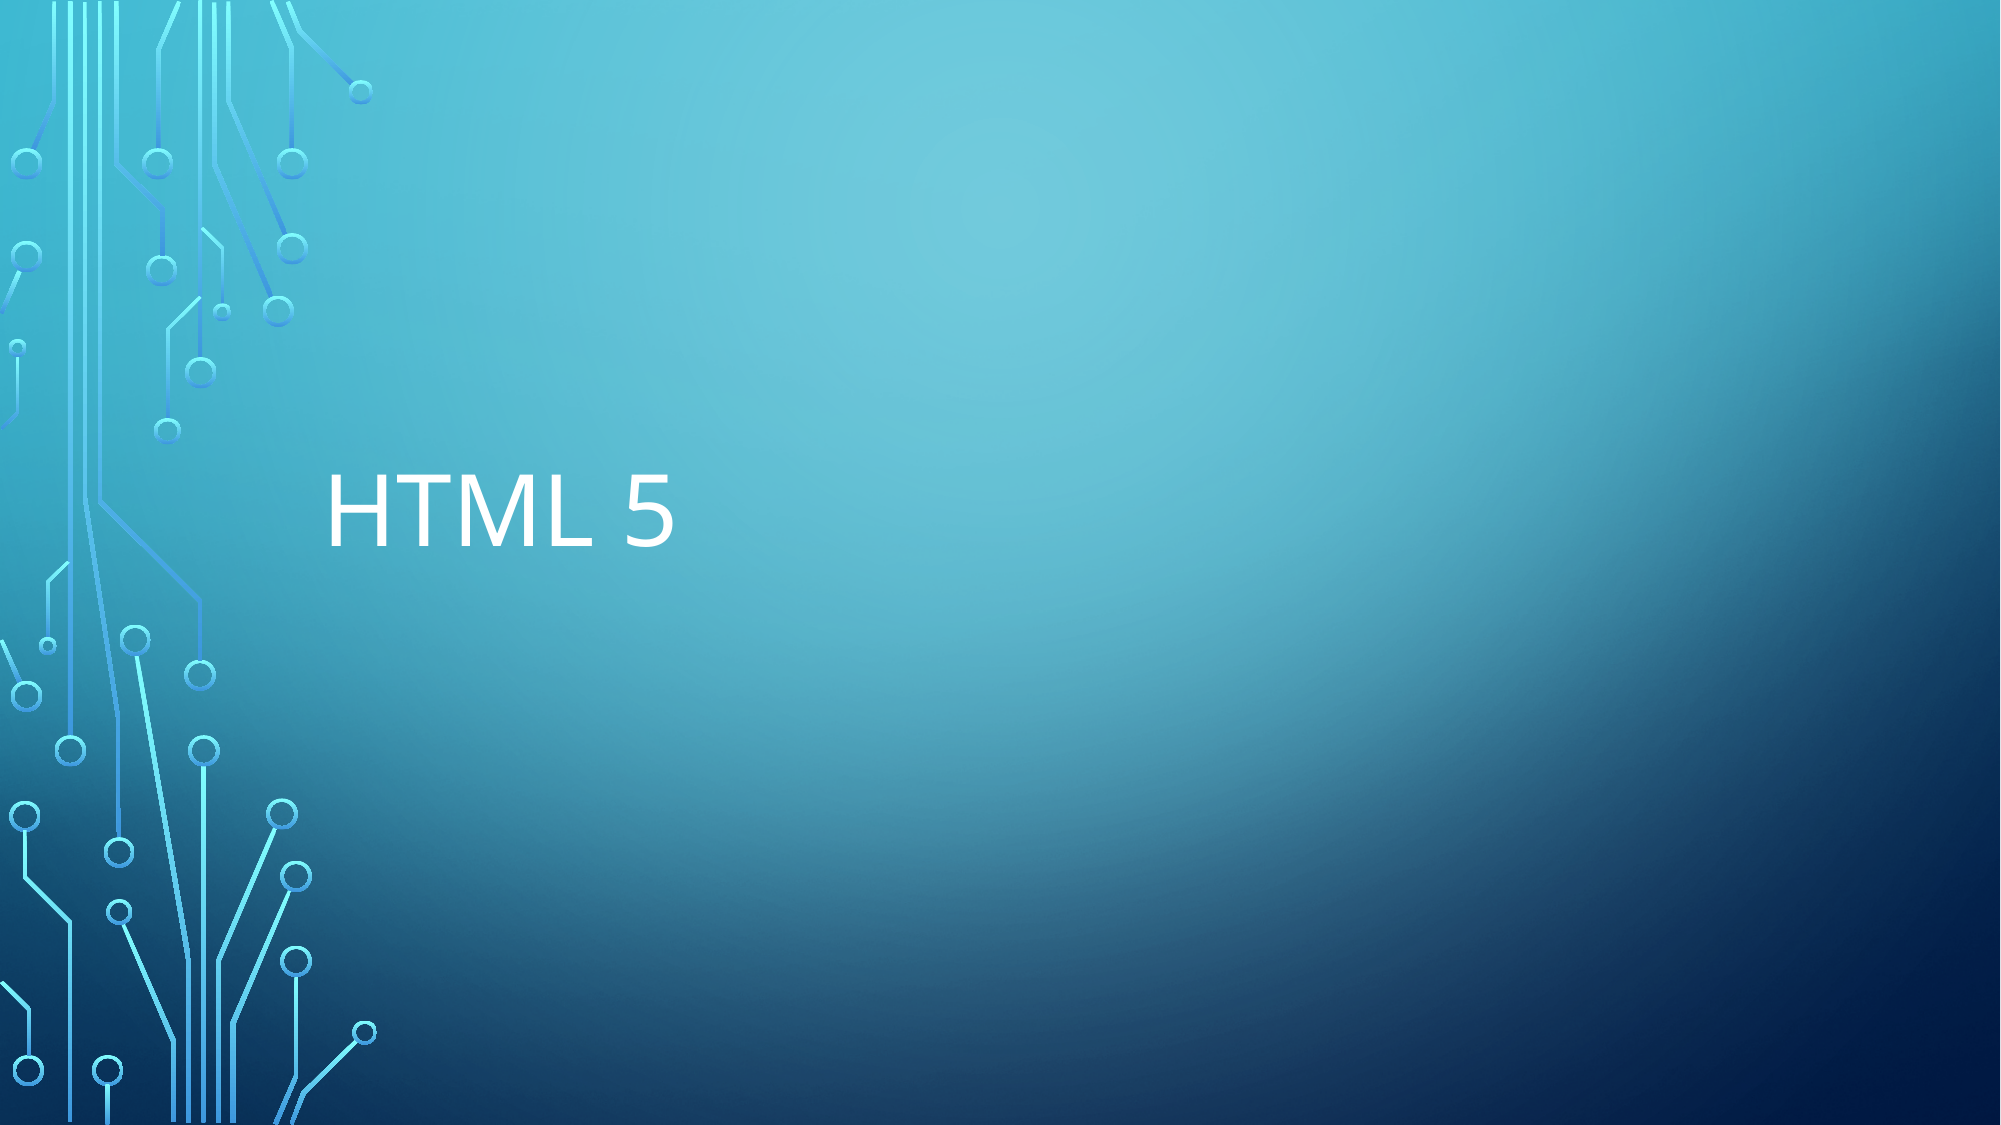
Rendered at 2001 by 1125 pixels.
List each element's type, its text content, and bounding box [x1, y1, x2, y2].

title HTML 5 [307, 184, 1750, 576]
